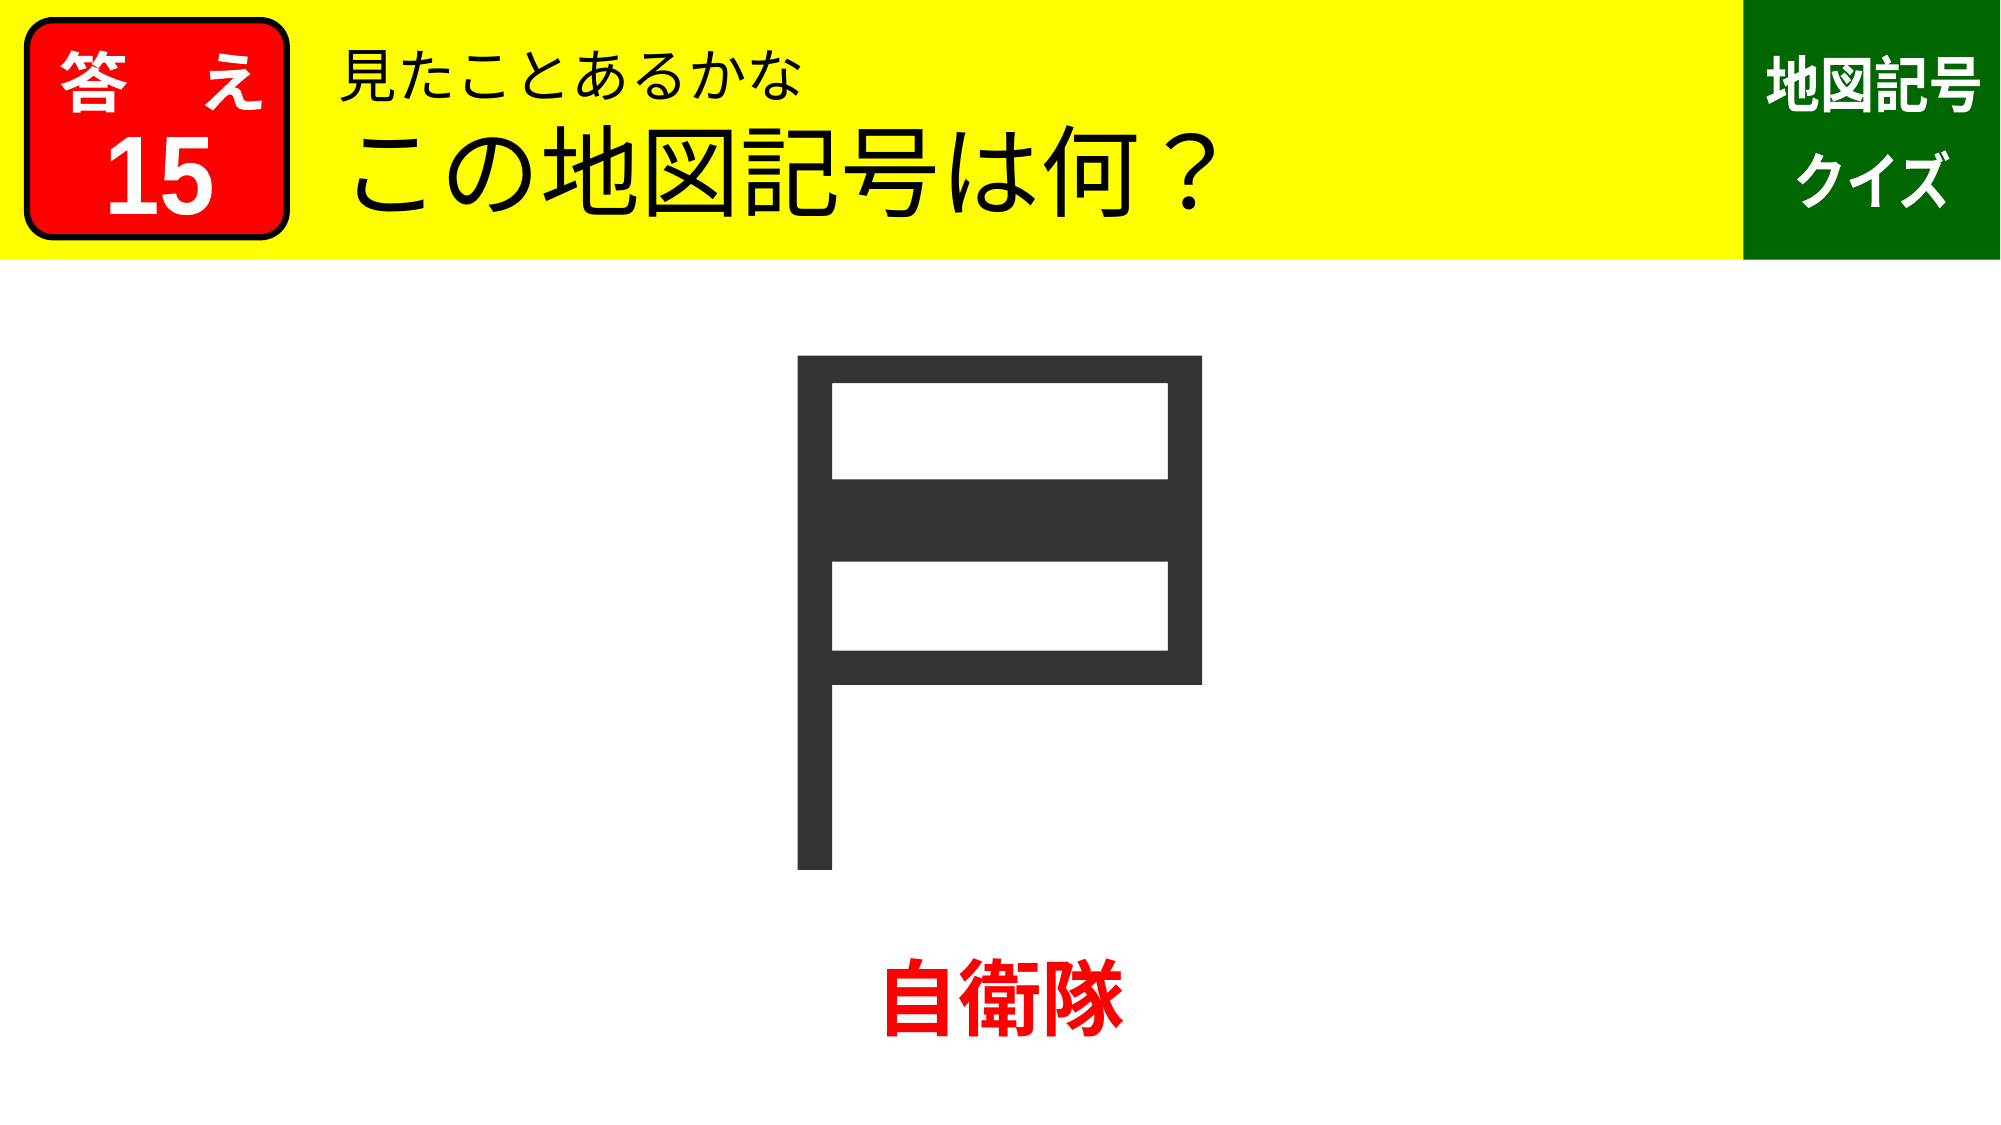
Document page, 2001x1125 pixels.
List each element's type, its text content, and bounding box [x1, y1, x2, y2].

text_box [797, 355, 1203, 870]
text_box この地図記号は何？ [325, 101, 1256, 237]
text_box 見たことあるかな [324, 32, 820, 117]
text_box 自衛隊 [860, 939, 1140, 1054]
